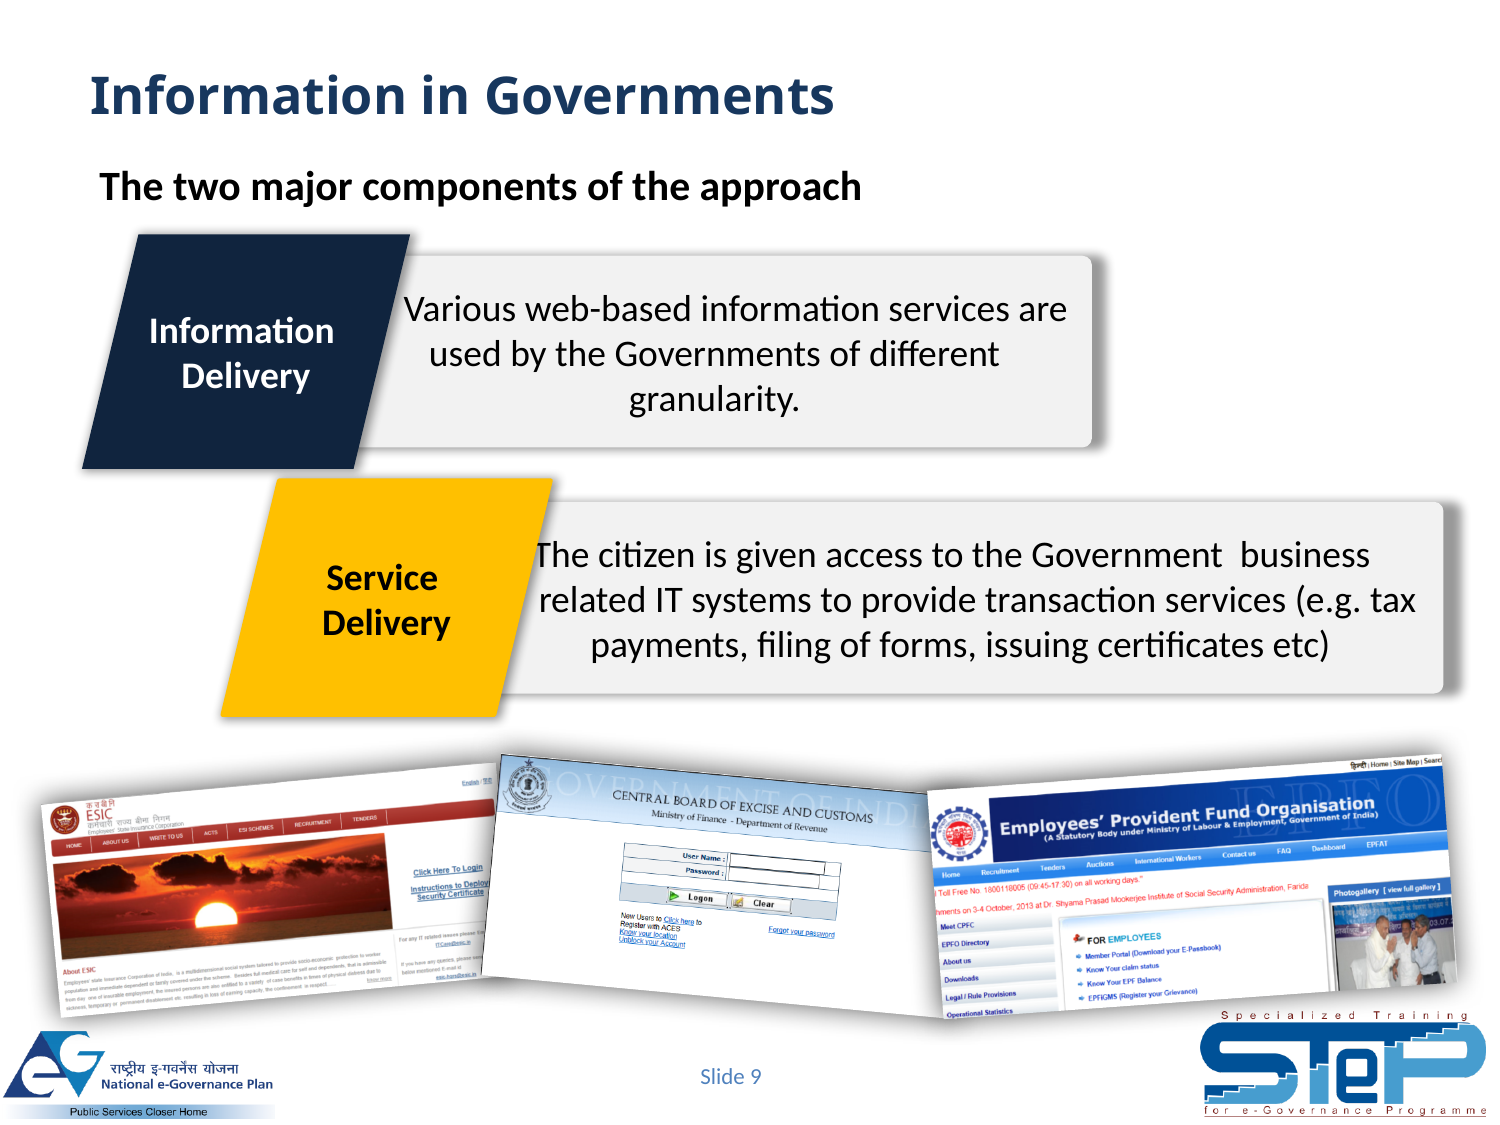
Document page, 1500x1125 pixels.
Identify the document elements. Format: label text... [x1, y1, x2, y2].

text_box Information Delivery [79, 232, 413, 471]
title Information in Governments The two major components of the approach [75, 45, 1425, 233]
text_box Various web-based information services are used by the Governments of different granularity. [374, 255, 1092, 448]
picture [2, 1031, 275, 1119]
picture [40, 753, 1458, 1020]
text_box The citizen is given access to the Government business related IT systems to provide transaction services (e.g. tax payments, filing of forms, issuing certificates etc) [514, 501, 1444, 694]
text_box Service Delivery [220, 478, 553, 717]
picture [1200, 1011, 1486, 1117]
